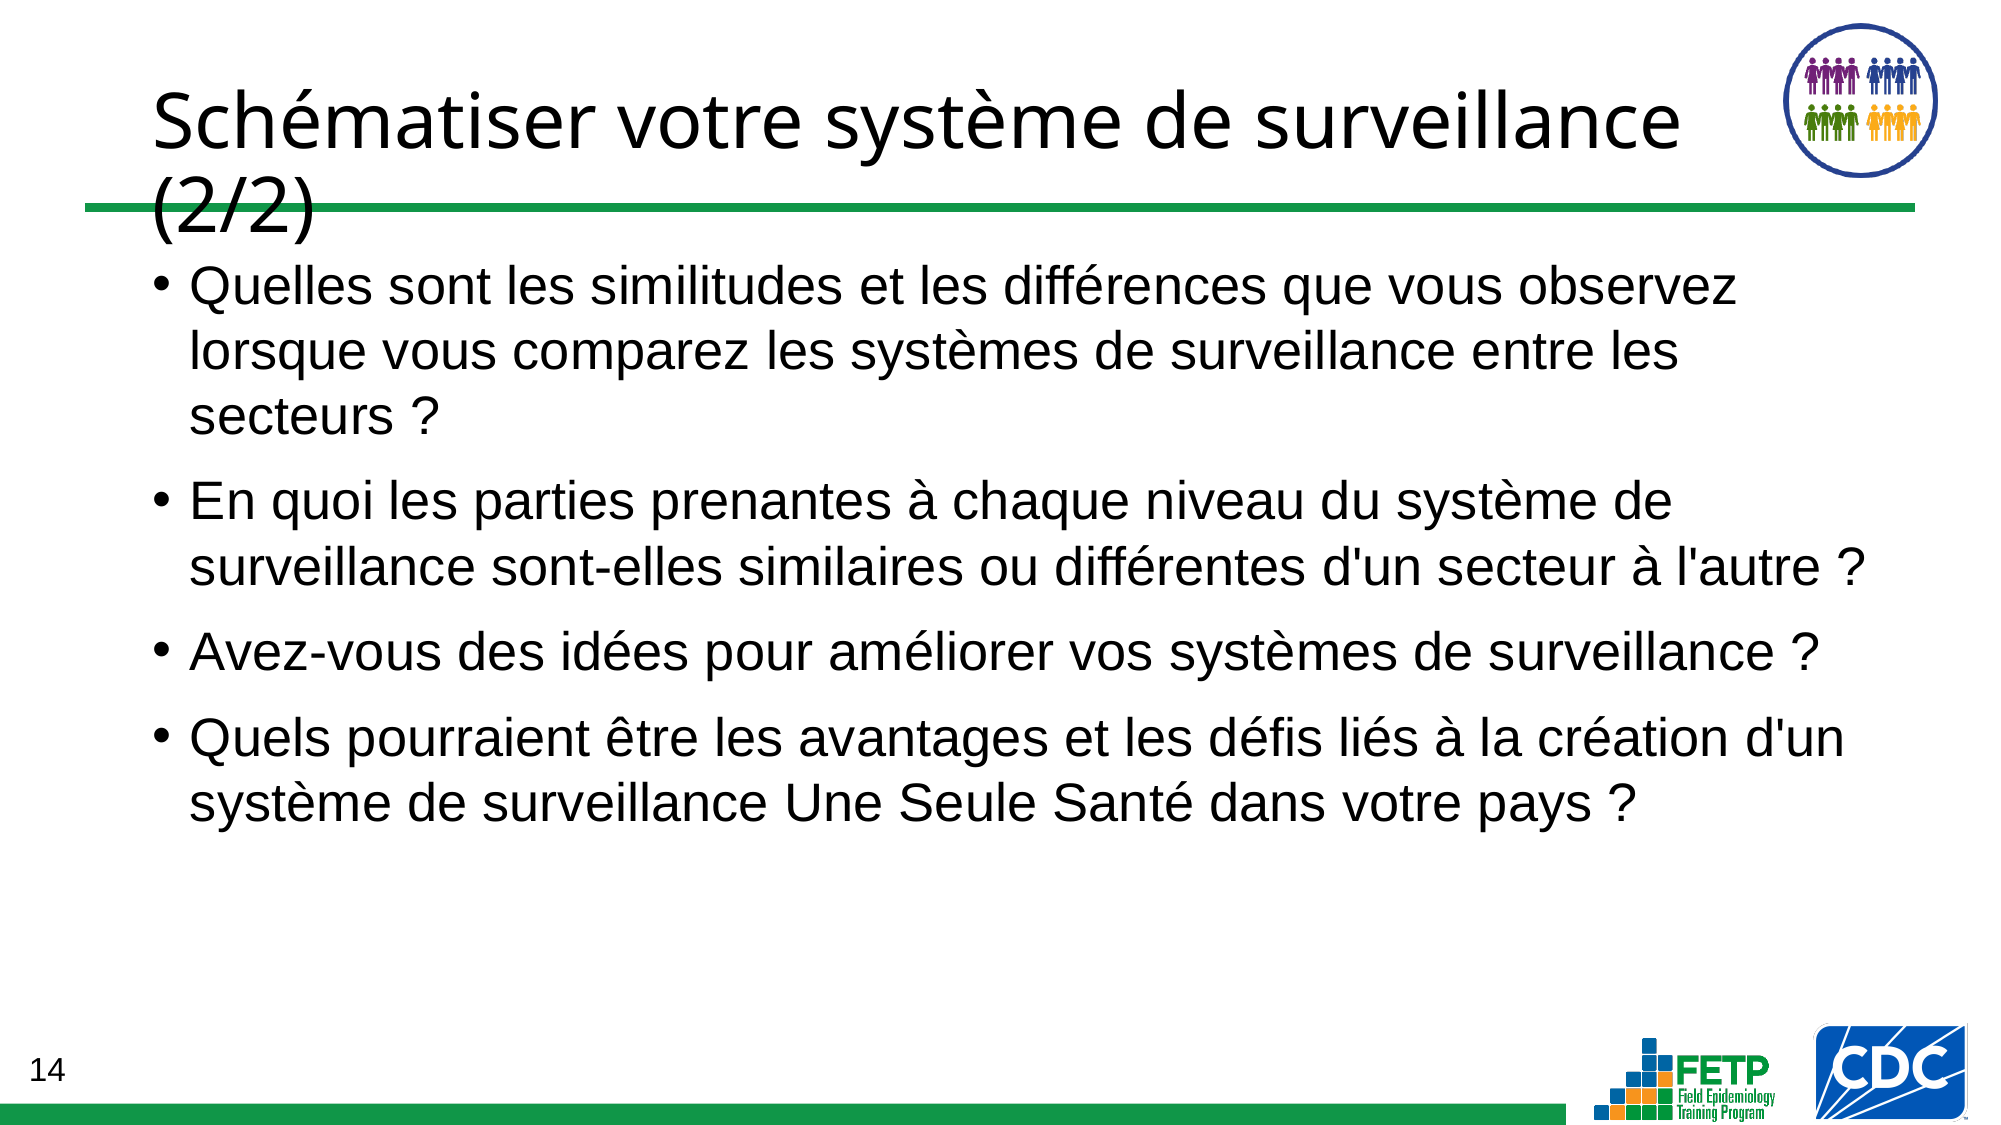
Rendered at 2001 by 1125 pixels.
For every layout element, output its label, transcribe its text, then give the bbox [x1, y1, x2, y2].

list Quelles sont les similitudes et les différences que vous observez lorsque vous comparez les systèmes de surveillance entre les secteurs ? En quoi les parties prenantes à chaque niveau du système de surveillance sont-elles similaires ou différentes d'un secteur à l'autre ? Avez-vous des idées pour améliorer vos systèmes de surveillance ? Quels pourraient être les avantages et les défis liés à la création d'un système de surveillance Une Seule Santé dans votre pays ? [137, 242, 1910, 1004]
picture [1594, 1038, 1775, 1122]
text_box Schématiser votre système de surveillance (2/2) [137, 75, 1863, 207]
picture [1813, 1023, 1968, 1122]
picture [1783, 23, 1938, 178]
